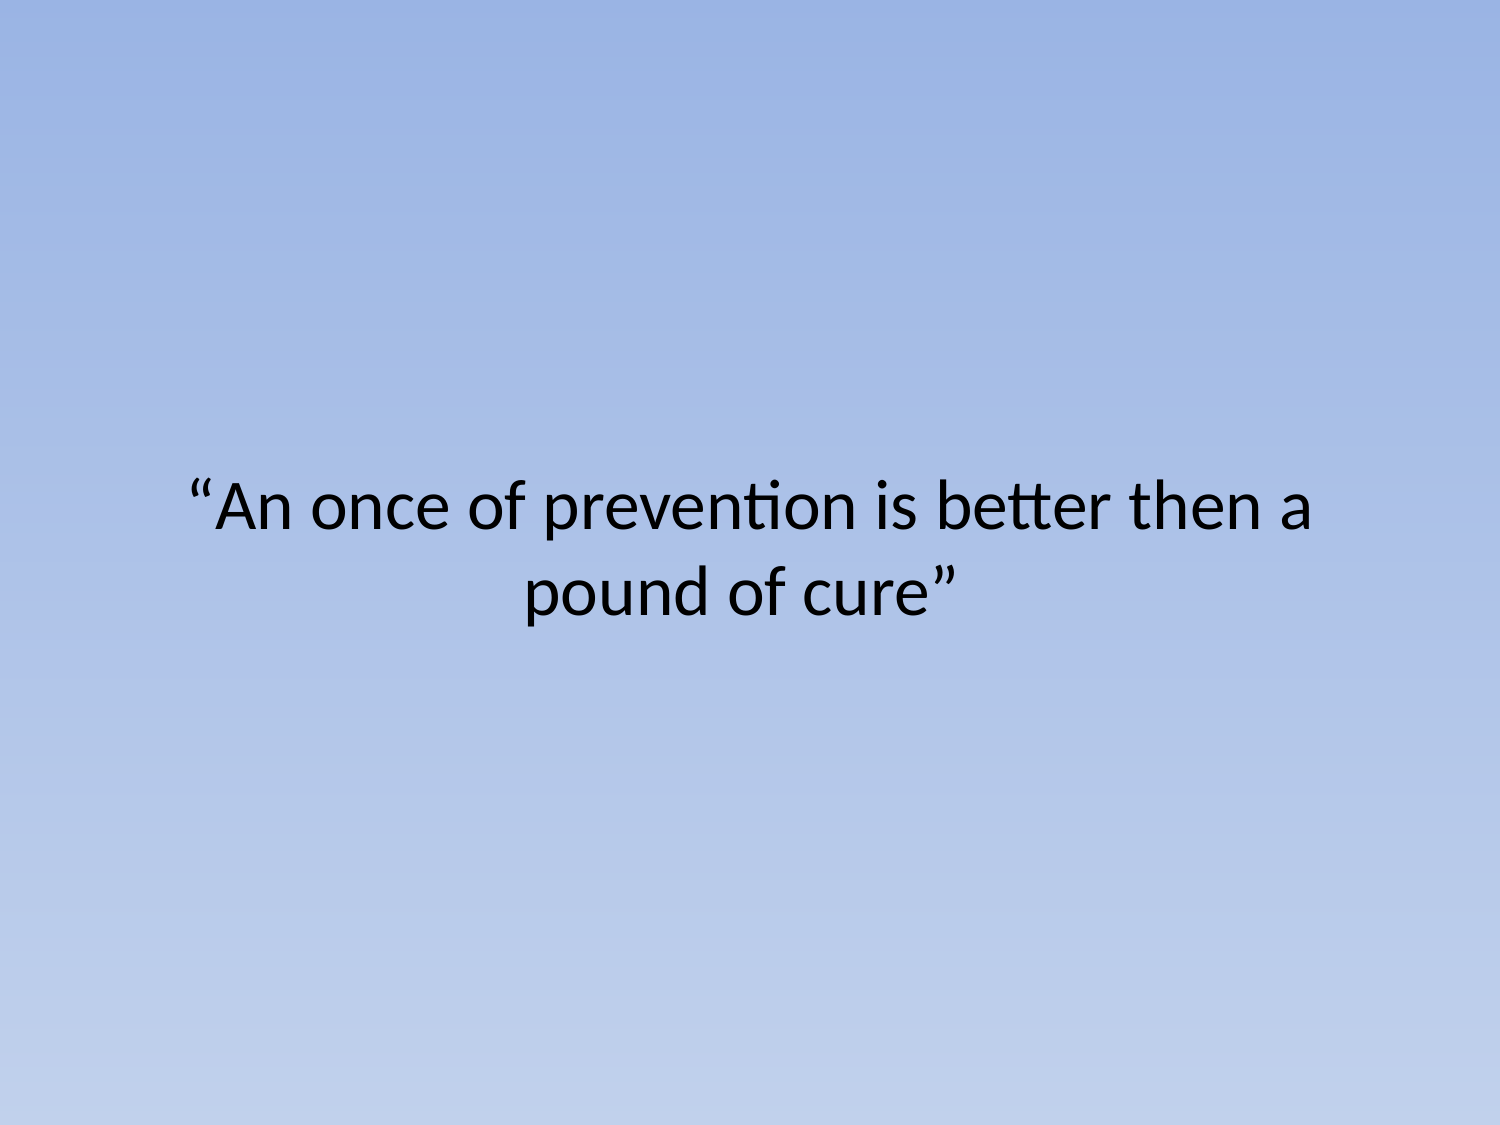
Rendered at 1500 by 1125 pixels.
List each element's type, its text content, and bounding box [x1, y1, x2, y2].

title “An once of prevention is better then a pound of cure” [75, 450, 1425, 638]
